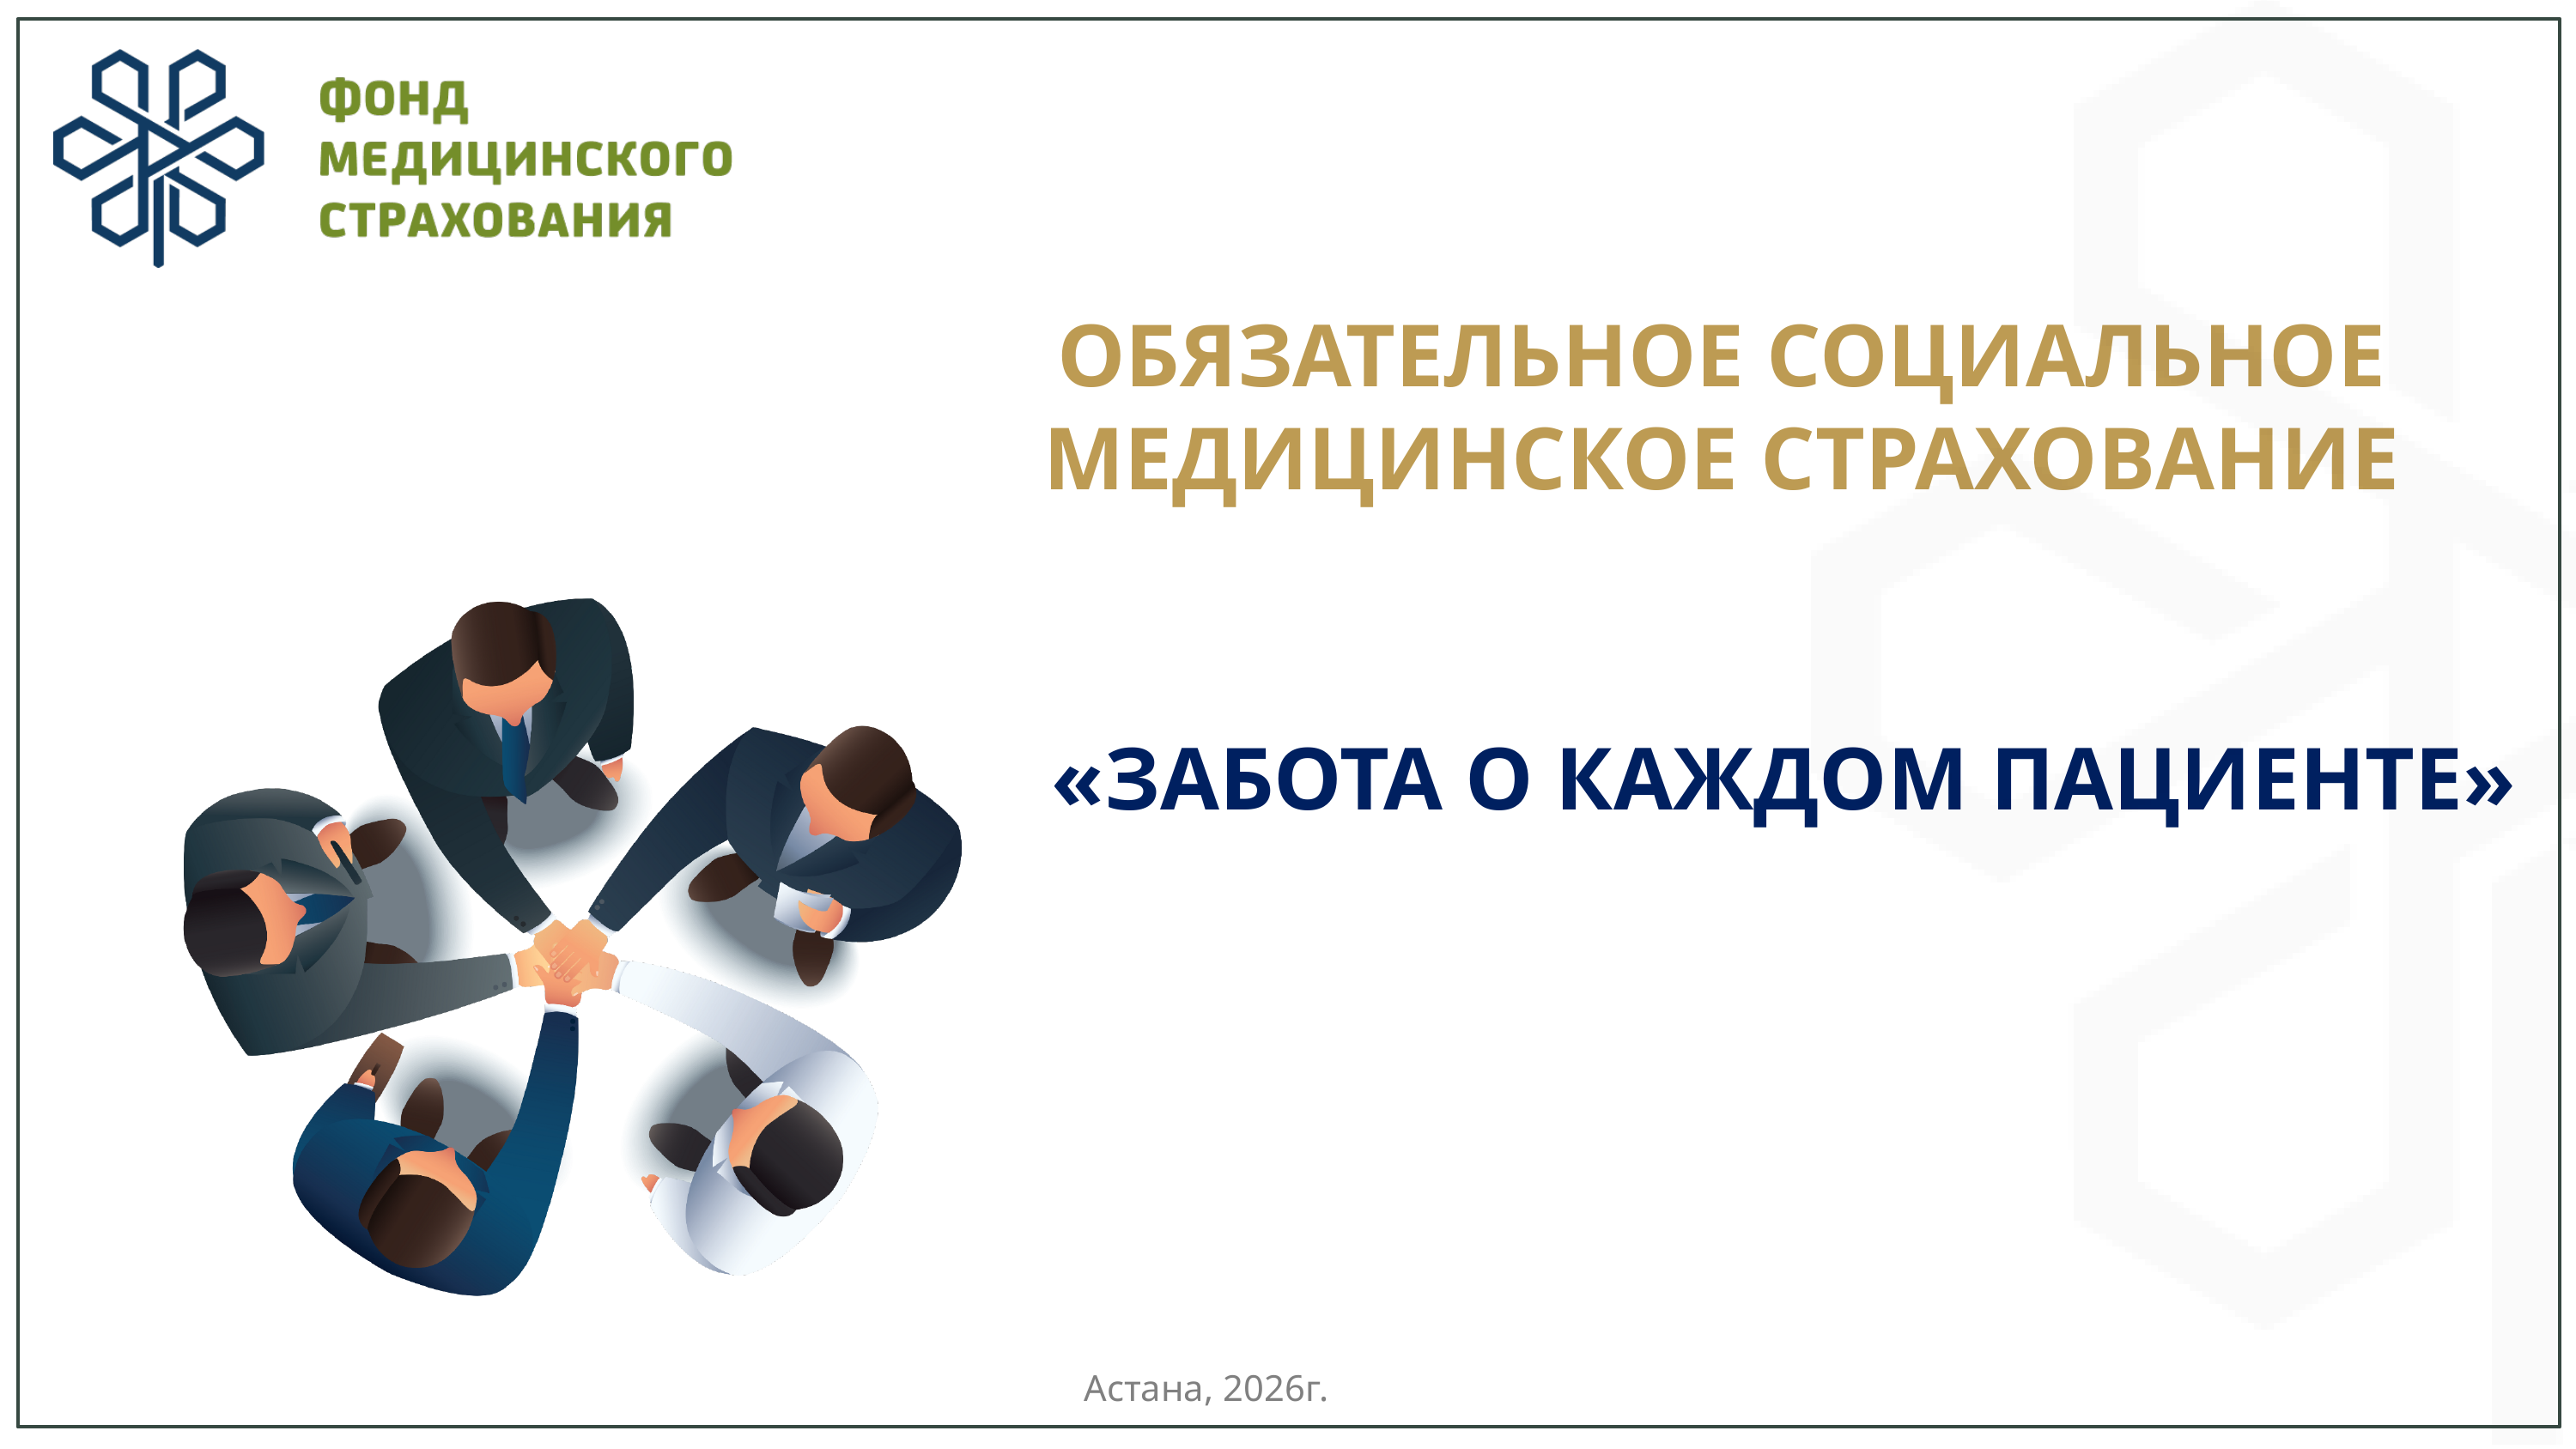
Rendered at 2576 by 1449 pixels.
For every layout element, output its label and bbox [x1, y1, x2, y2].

picture [0, 499, 1325, 1371]
picture [53, 48, 732, 269]
text_box [16, 17, 1806, 1428]
picture [1810, 0, 2576, 1445]
